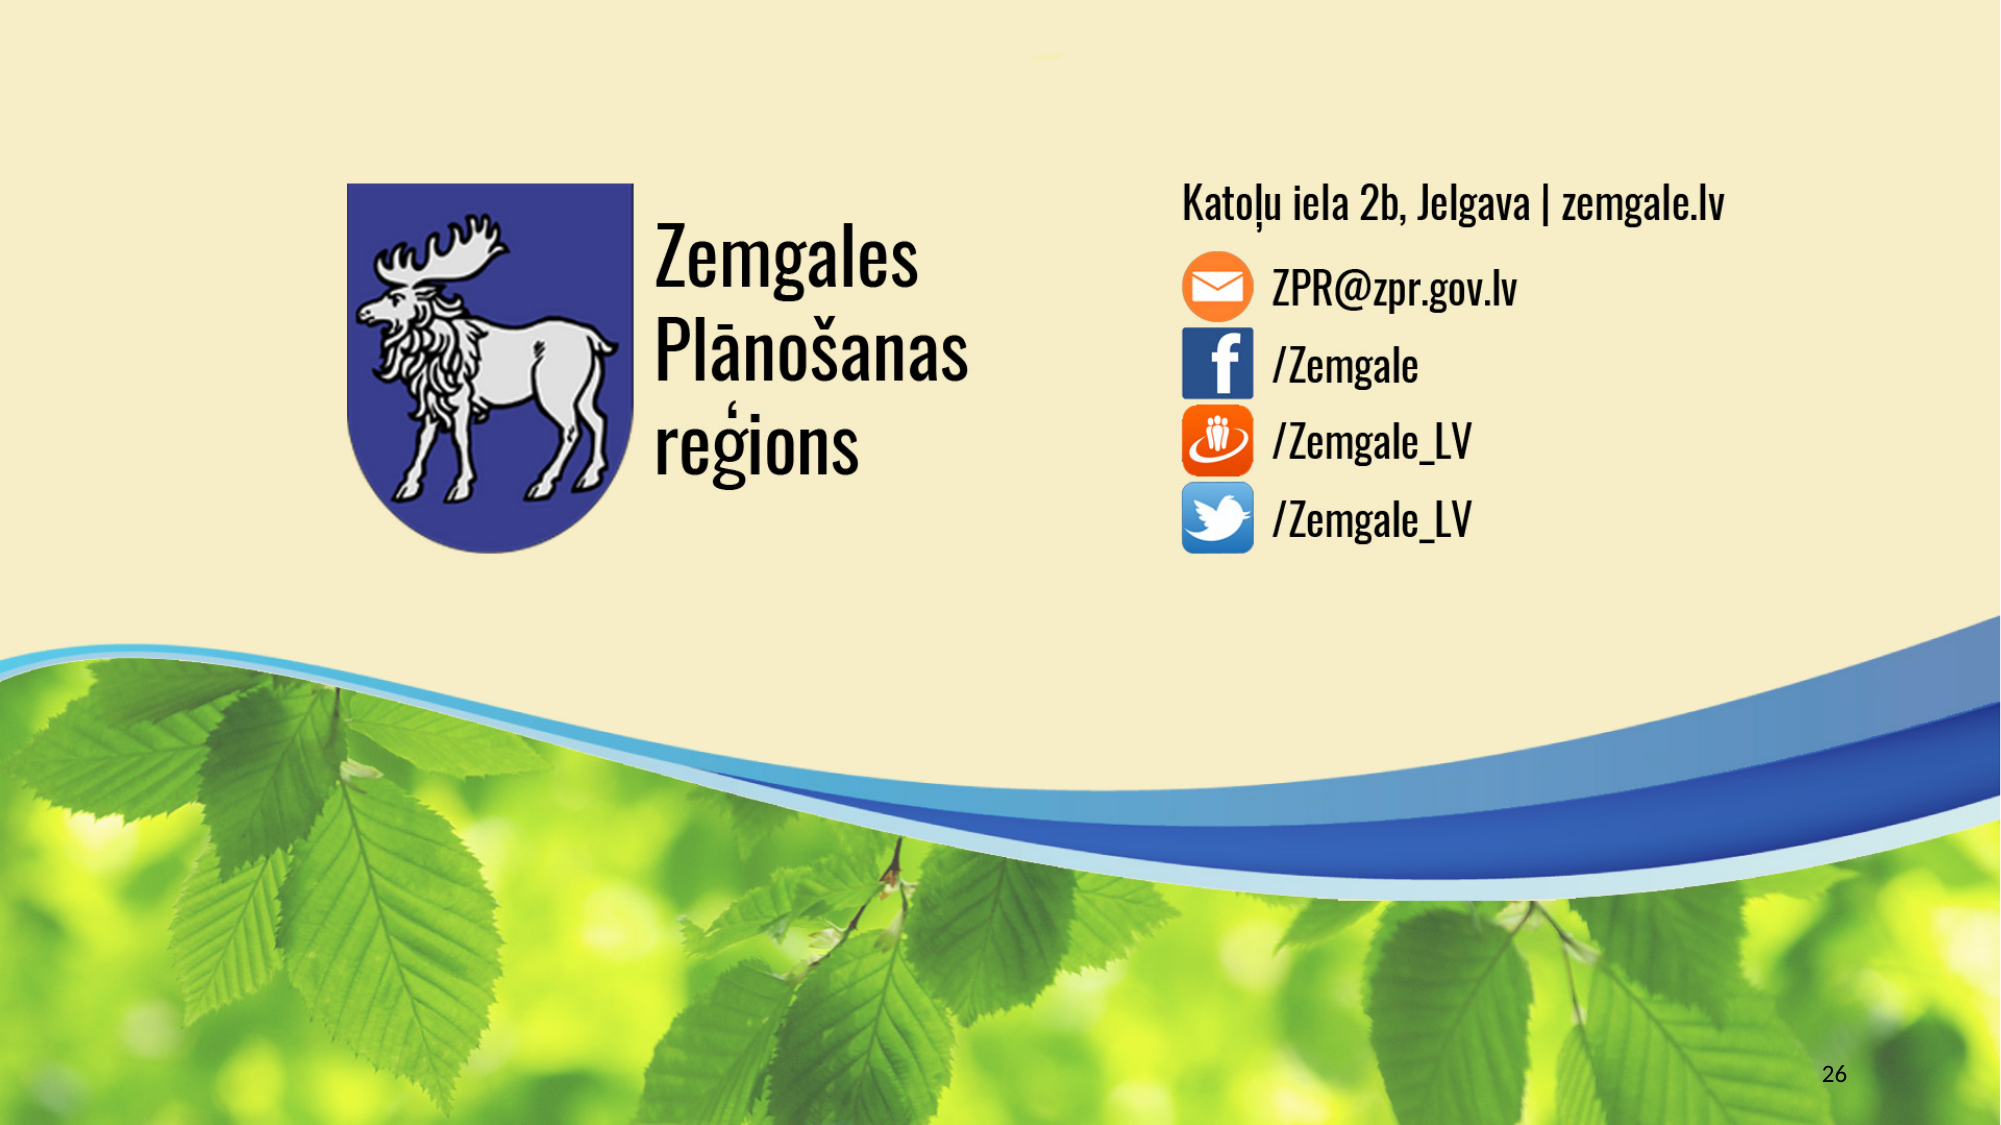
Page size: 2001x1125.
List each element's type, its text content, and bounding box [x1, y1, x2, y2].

slide_number 26 [1412, 1042, 1863, 1103]
picture [0, 0, 2001, 1125]
